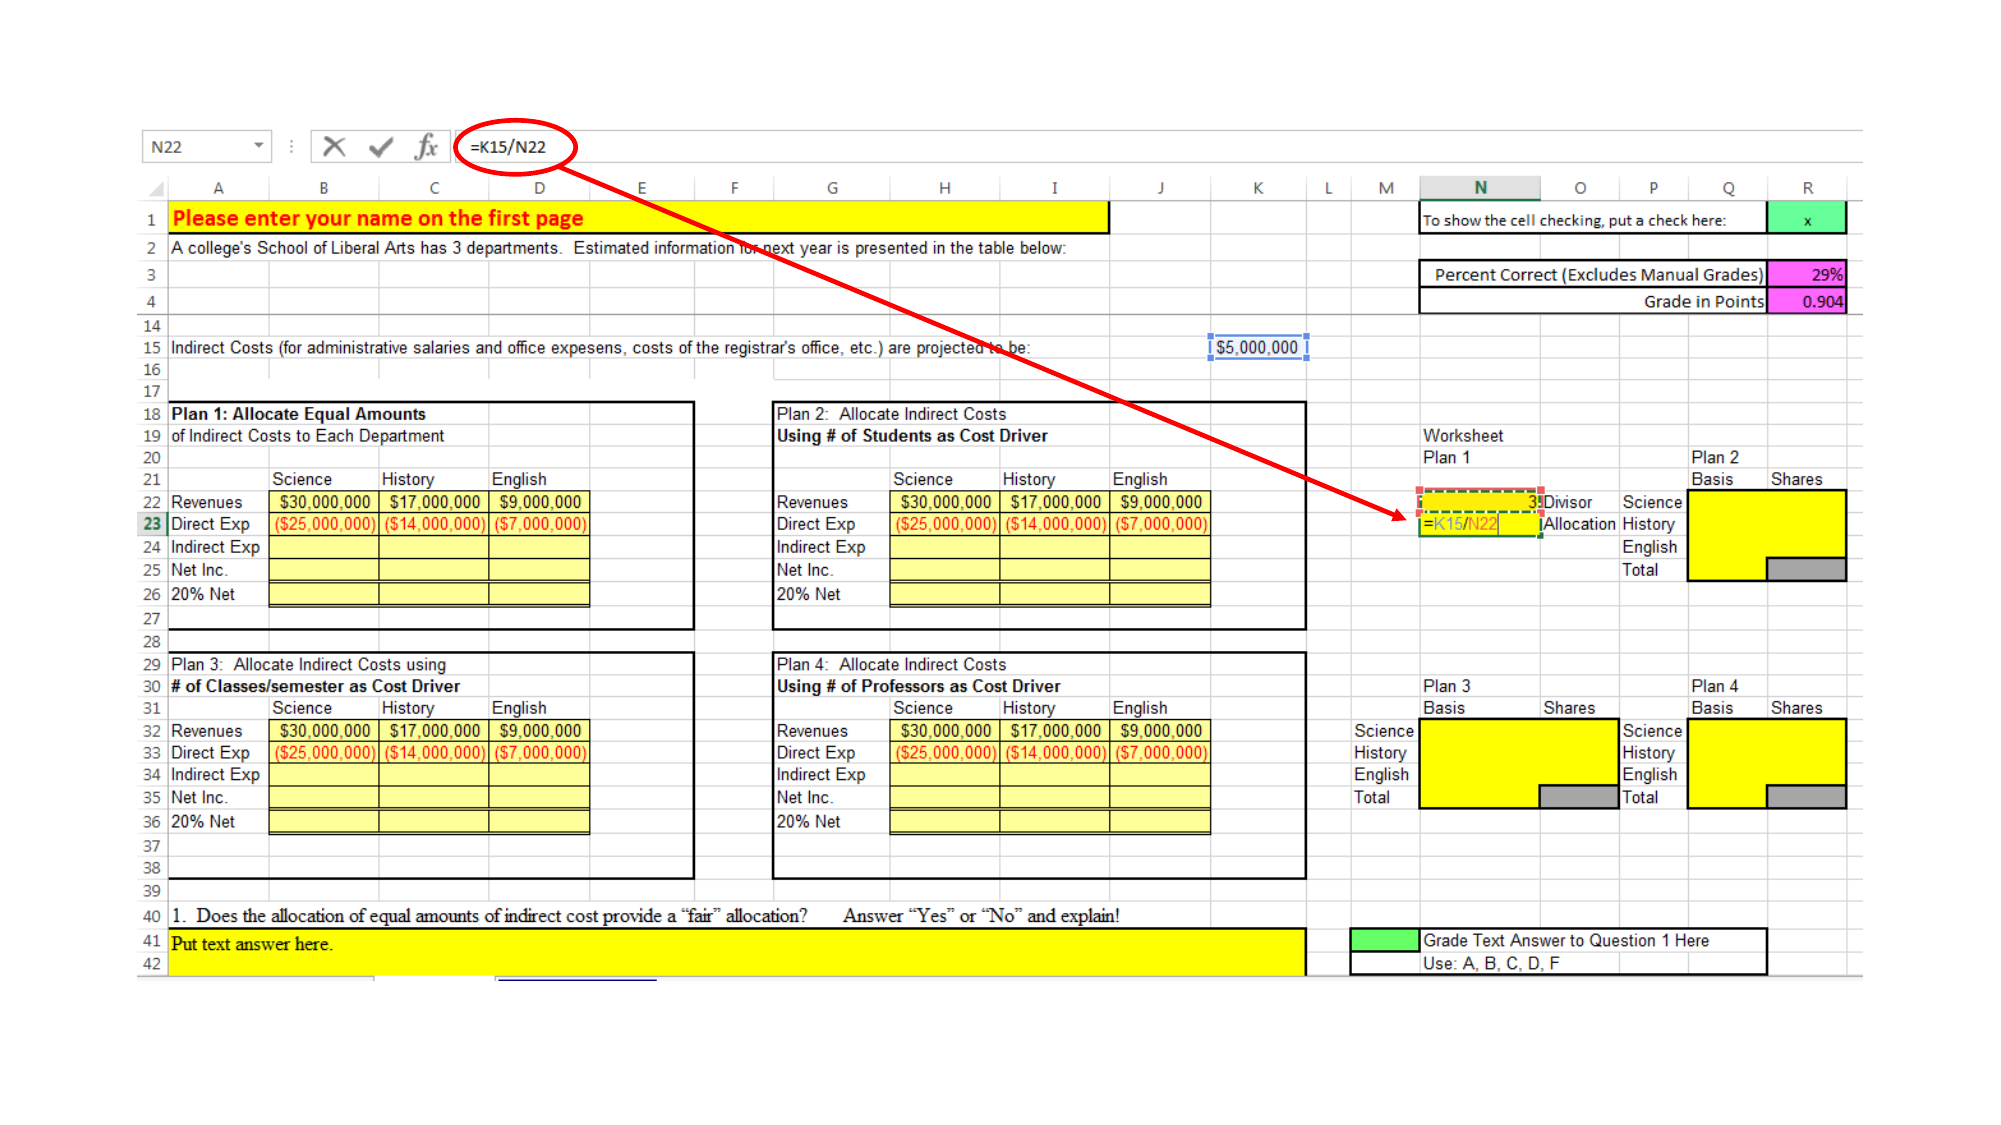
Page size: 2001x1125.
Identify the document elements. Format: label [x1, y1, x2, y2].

list [137, 121, 1863, 981]
text_box [558, 166, 1407, 521]
